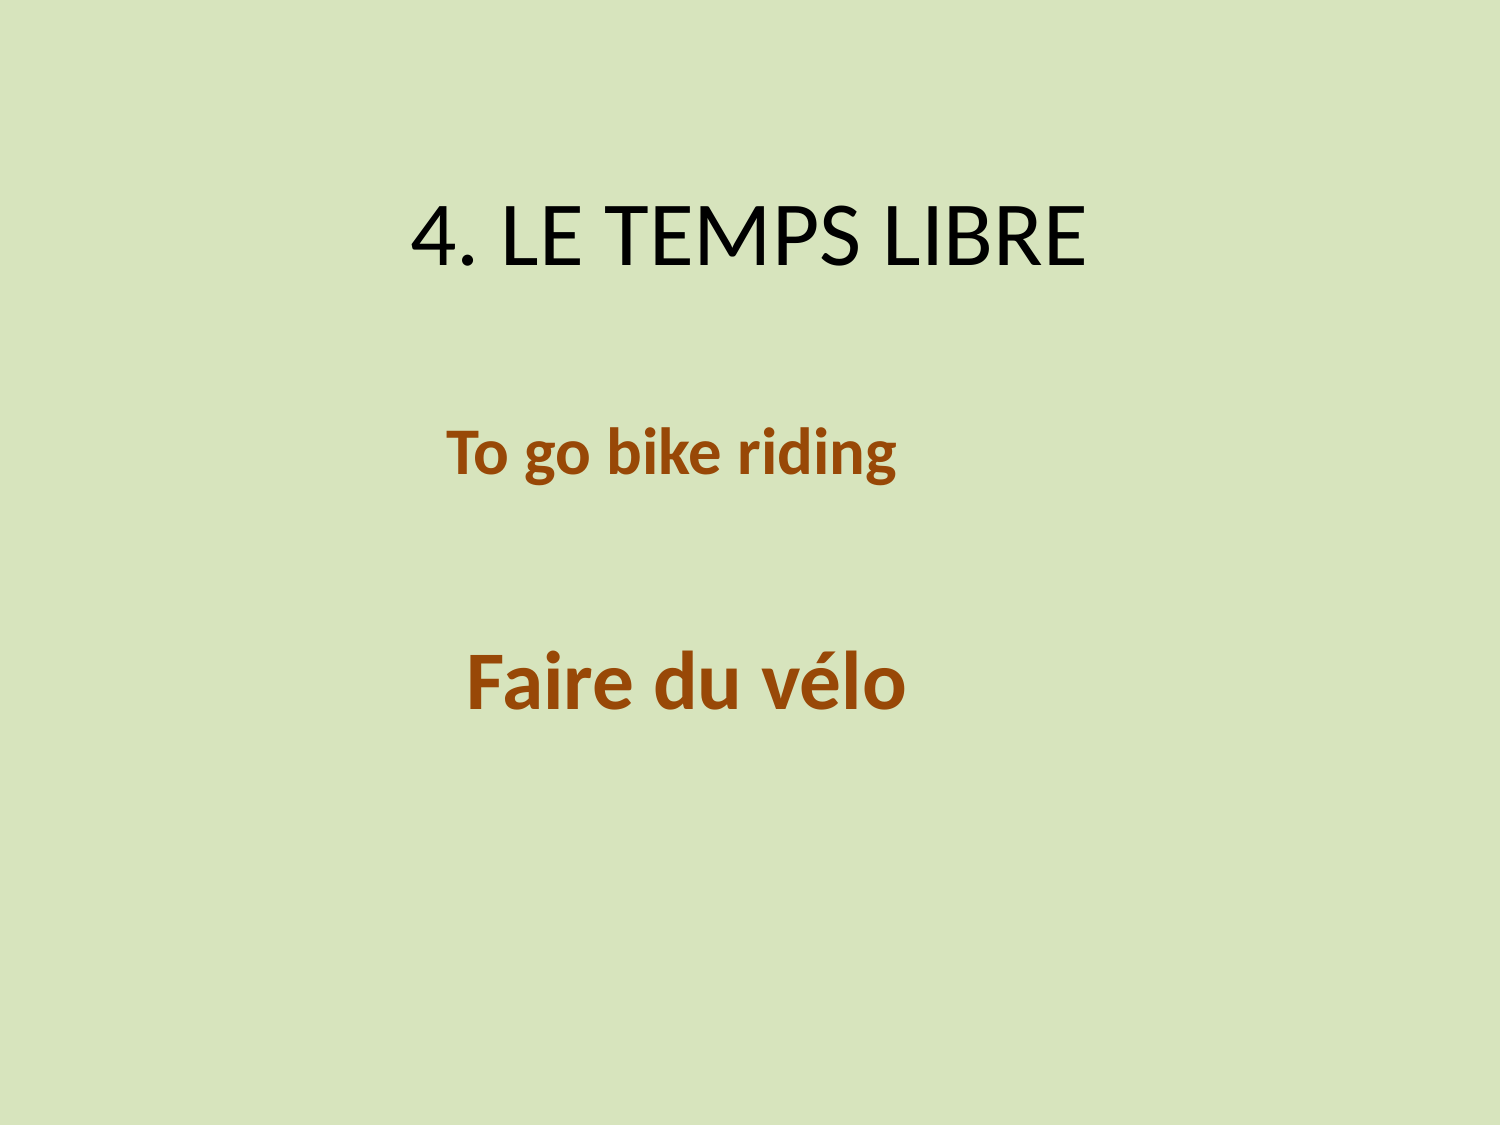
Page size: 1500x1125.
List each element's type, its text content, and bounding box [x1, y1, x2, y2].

title 4. LE TEMPS LIBRE [112, 108, 1388, 350]
text_box Faire du vélo [451, 618, 942, 734]
subtitle To go bike riding [146, 399, 1197, 559]
